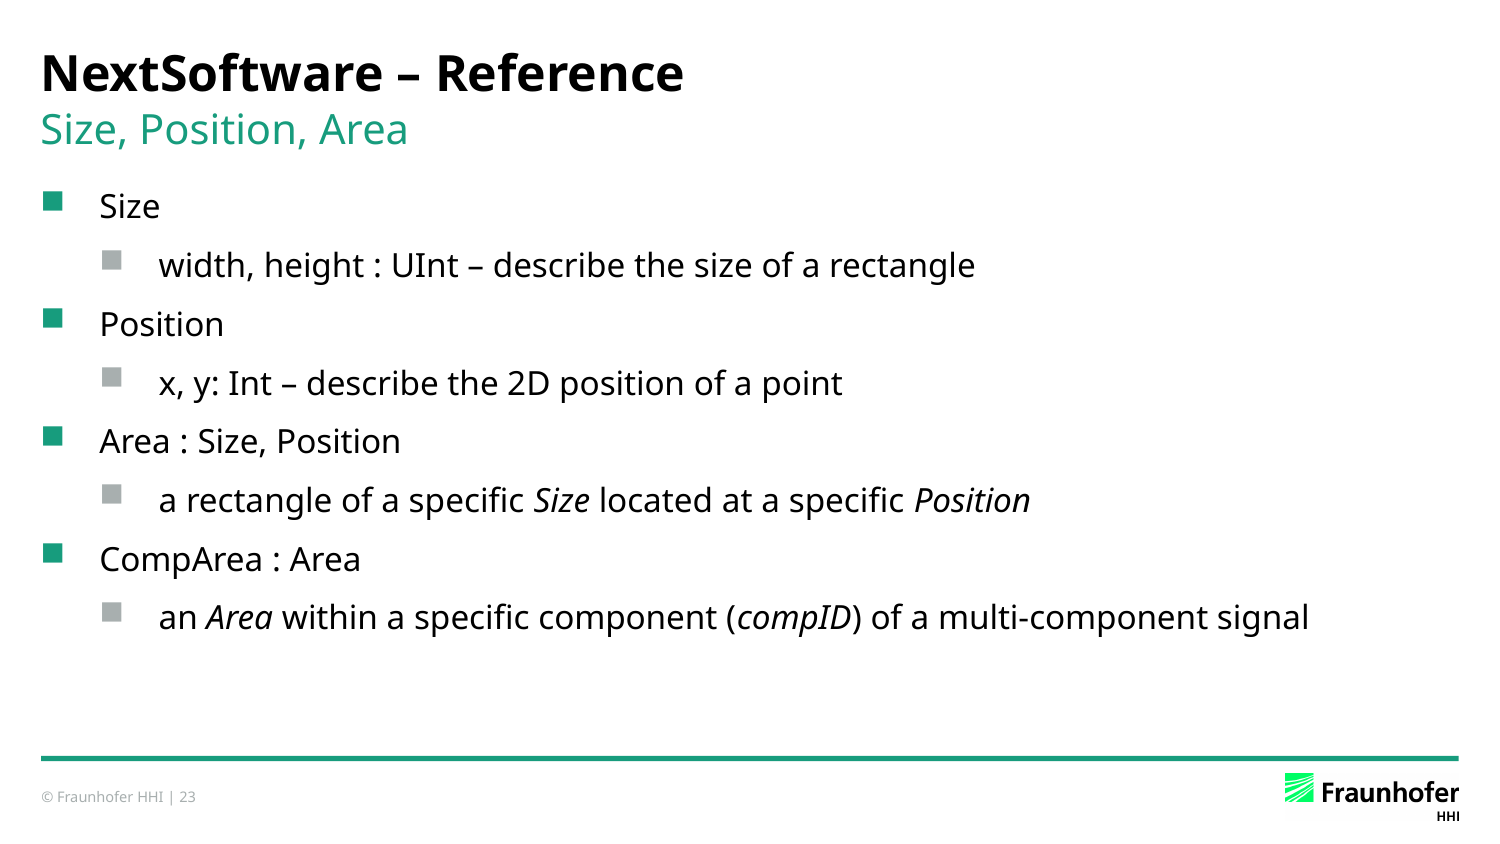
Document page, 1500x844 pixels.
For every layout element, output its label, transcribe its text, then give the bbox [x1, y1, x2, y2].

title NextSoftware – Reference [40, 41, 1458, 102]
list Size width, height : UInt – describe the size of a rectangle Position x, y: Int – describe the 2D position of a point Area : Size, Position a rectangle of a specific Size located at a specific Position CompArea : Area an Area within a specific component (compID) of a multi-component signal [40, 185, 1458, 741]
list Size, Position, Area [40, 102, 1458, 164]
picture [1285, 773, 1459, 821]
